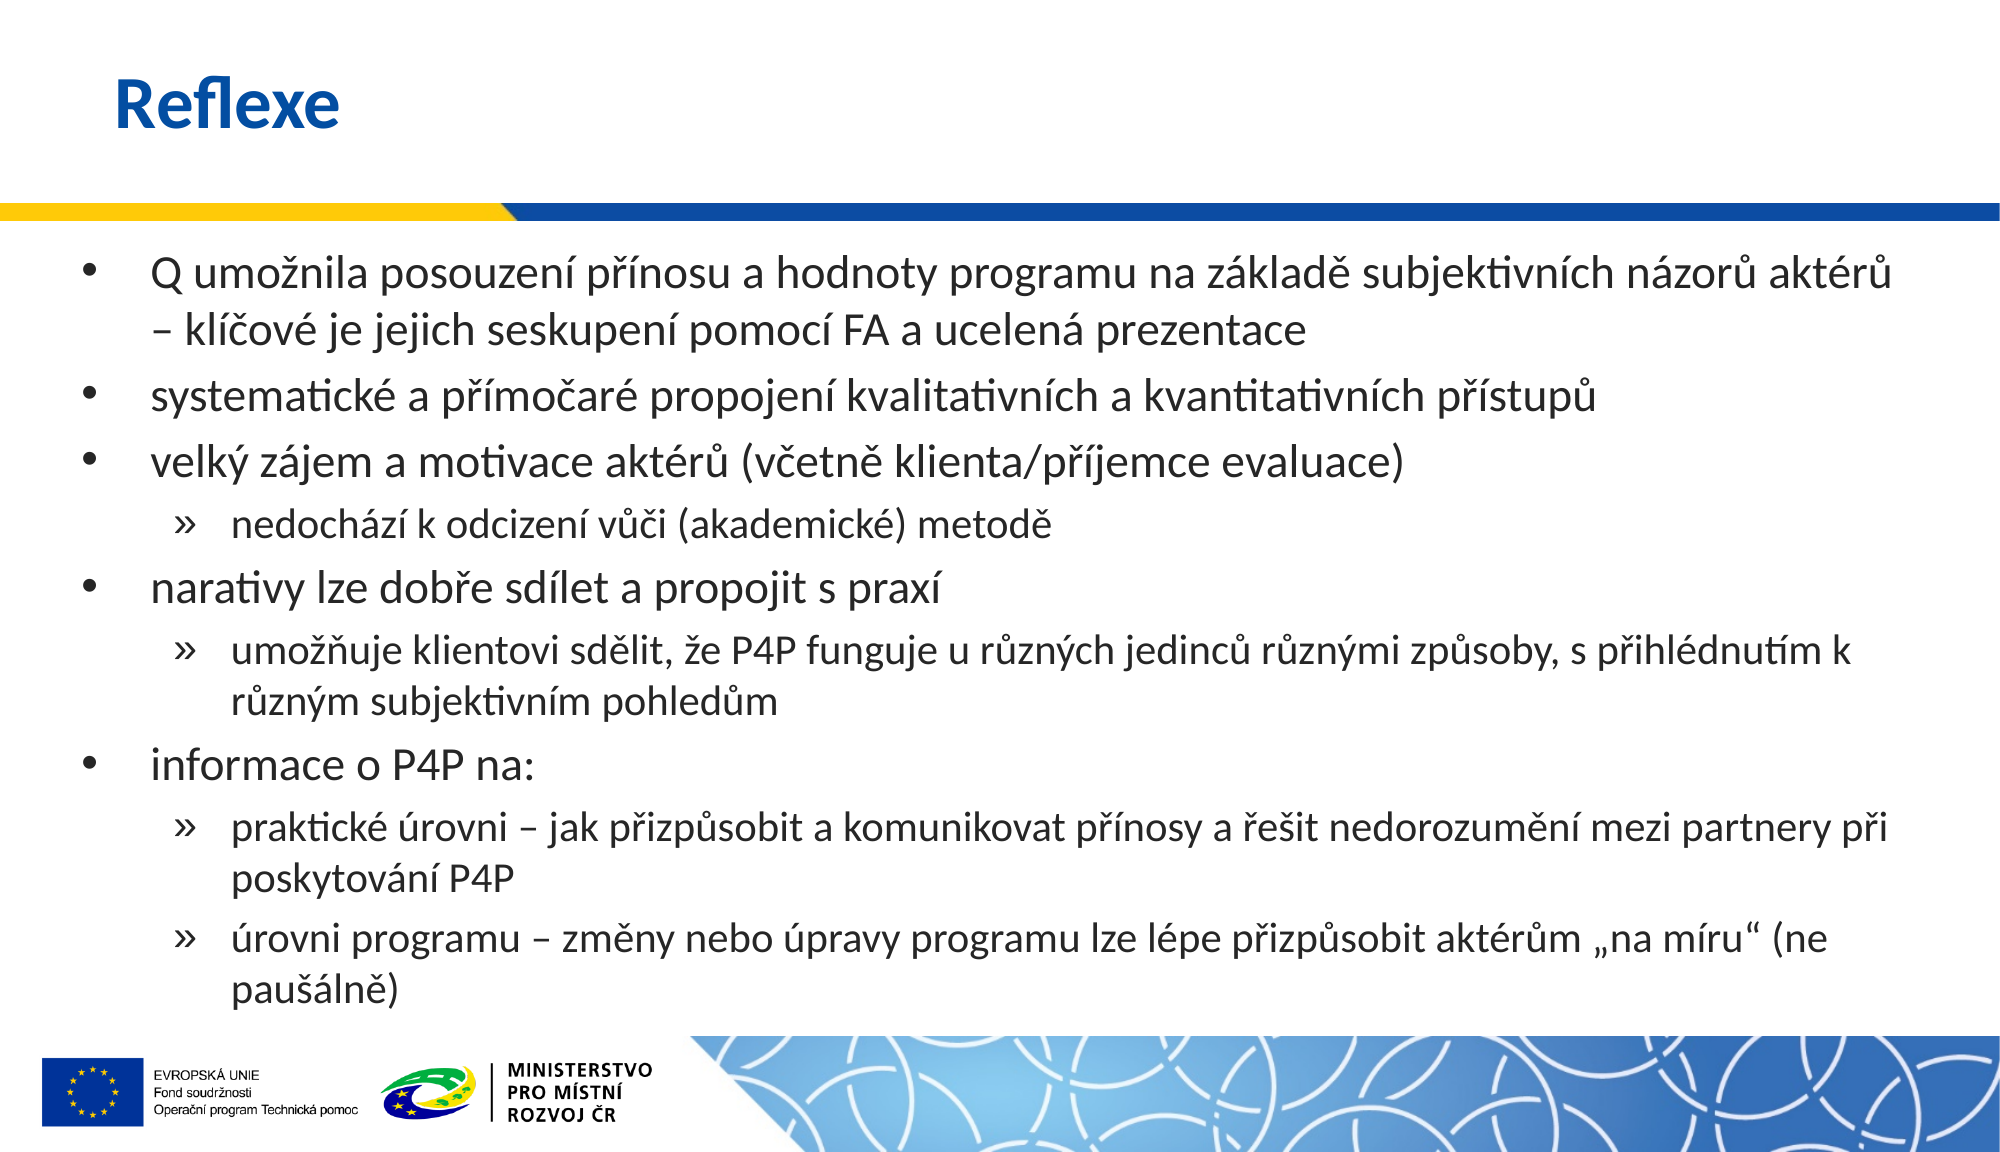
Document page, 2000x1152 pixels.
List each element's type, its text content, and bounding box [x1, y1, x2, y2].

title Reflexe [99, 46, 1900, 198]
picture [19, 1035, 674, 1149]
picture [0, 203, 2000, 221]
picture [680, 1036, 2000, 1152]
list Q umožnila posouzení přínosu a hodnoty programu na základě subjektivních názorů aktérů – klíčové je jejich seskupení pomocí FA a ucelená prezentace systematické a přímočaré propojení kvalitativních a kvantitativních přístupů velký zájem a motivace aktérů (včetně klienta/příjemce evaluace) nedochází k odcizení vůči (akademické) metodě narativy lze dobře sdílet a propojit s praxí umožňuje klientovi sdělit, že P4P funguje u různých jedinců různými způsoby, s přihlédnutím k různým subjektivním pohledům informace o P4P na: praktické úrovni – jak přizpůsobit a komunikovat přínosy a řešit nedorozumění mezi partnery při poskytování P4P úrovni programu – změny nebo úpravy programu lze lépe přizpůsobit aktérům „na míru“ (ne paušálně) [66, 233, 1922, 1025]
